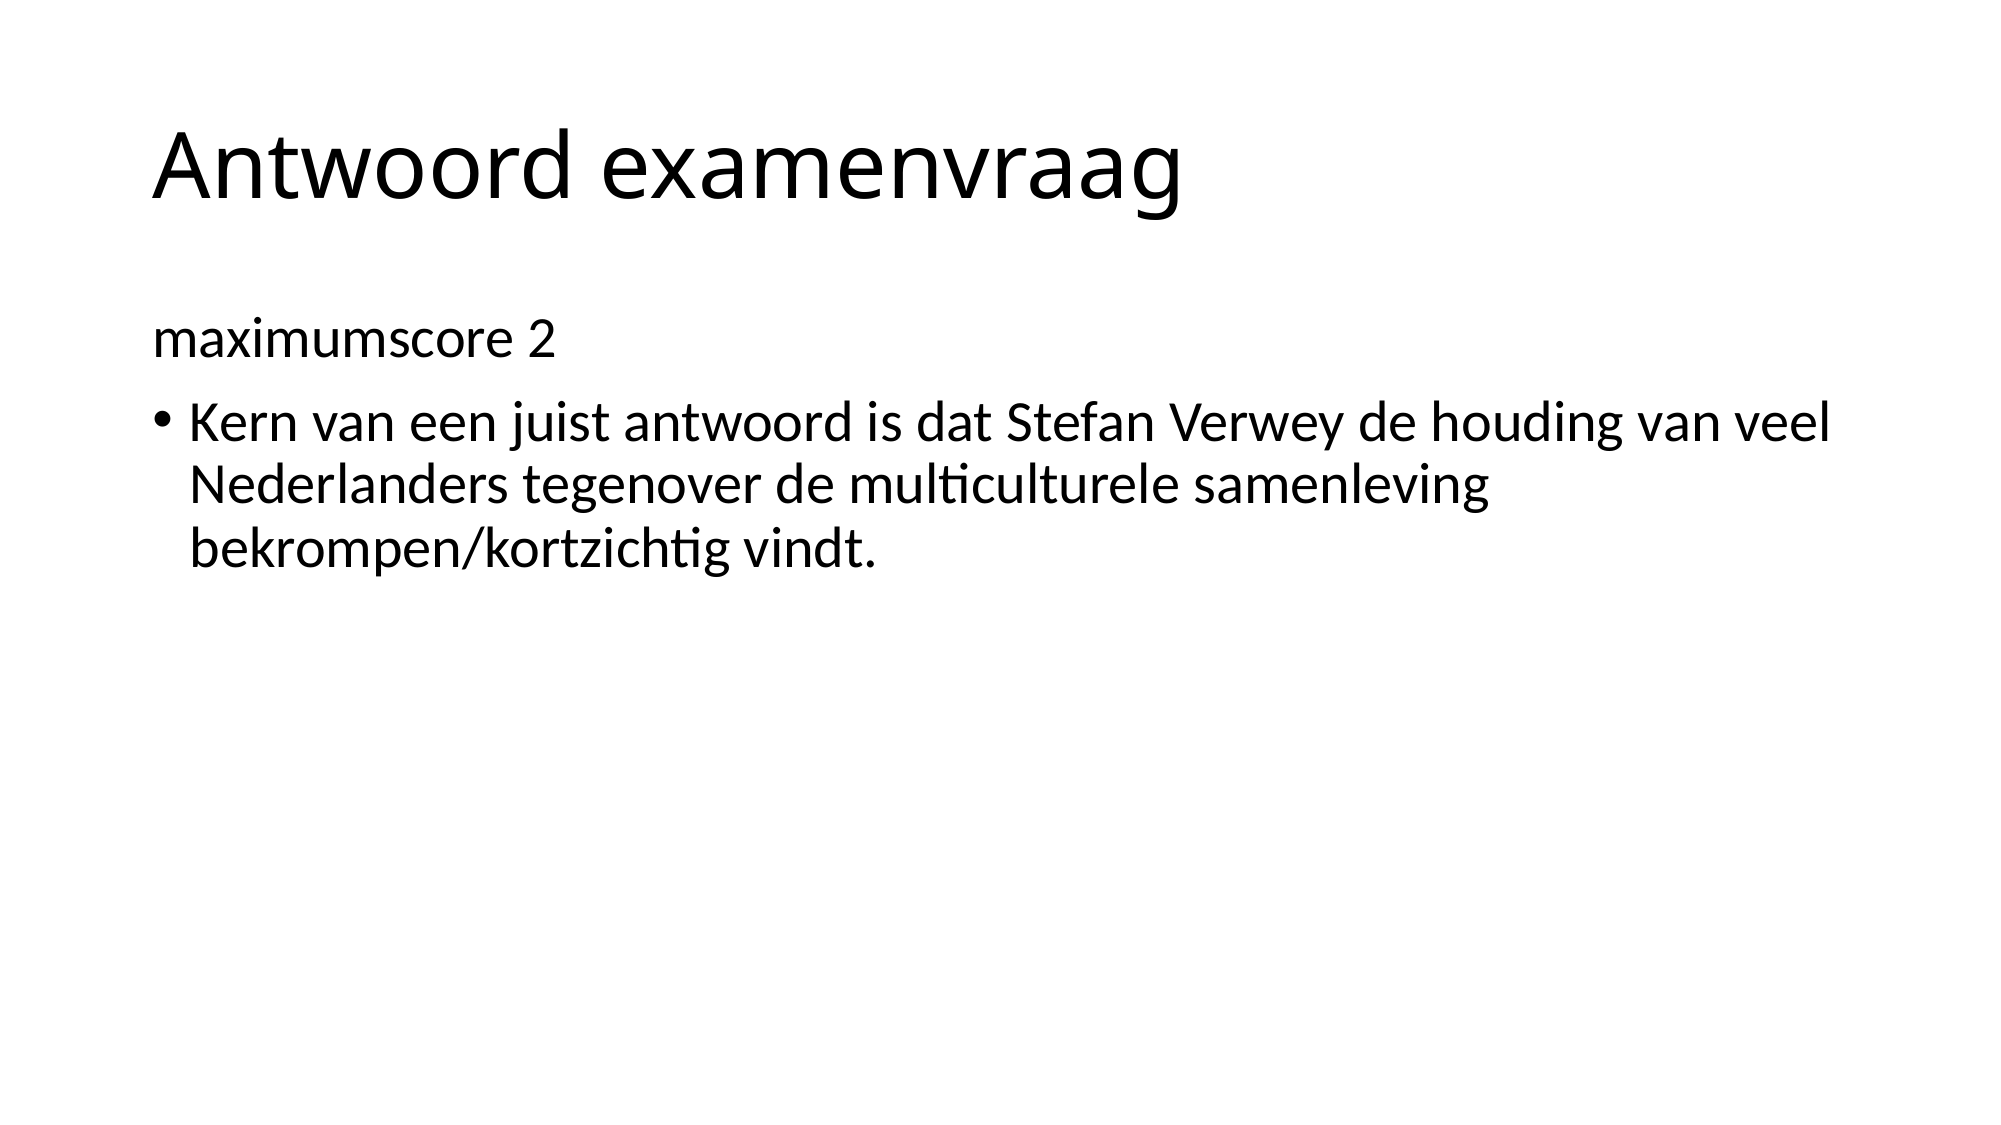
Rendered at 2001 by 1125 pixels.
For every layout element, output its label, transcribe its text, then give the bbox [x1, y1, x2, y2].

list maximumscore 2 Kern van een juist antwoord is dat Stefan Verwey de houding van veel Nederlanders tegenover de multiculturele samenleving bekrompen/kortzichtig vindt. [137, 299, 1863, 1014]
title Antwoord examenvraag [137, 59, 1863, 278]
